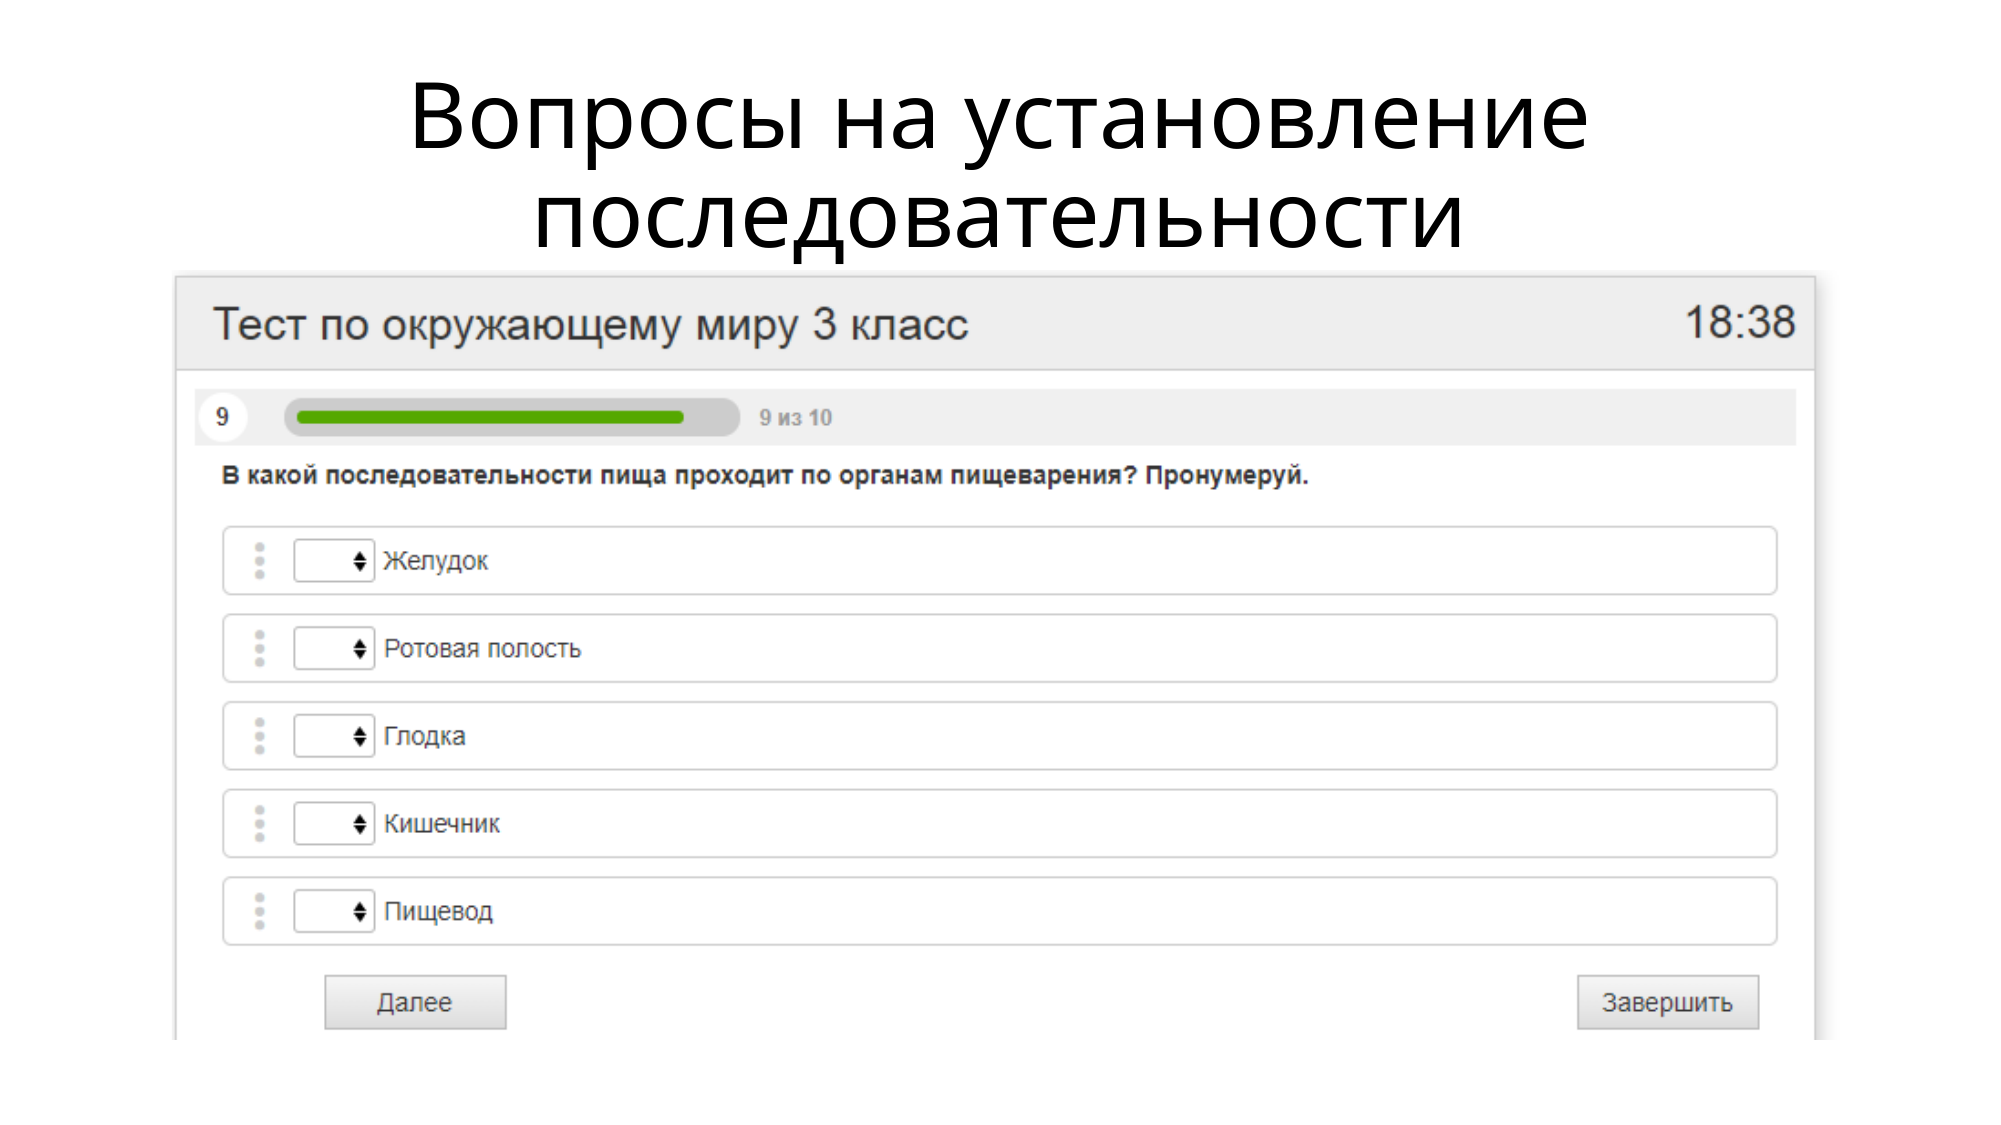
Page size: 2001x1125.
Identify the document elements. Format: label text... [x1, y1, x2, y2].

title Вопросы на установление последовательности [137, 59, 1863, 278]
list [171, 269, 1840, 1040]
